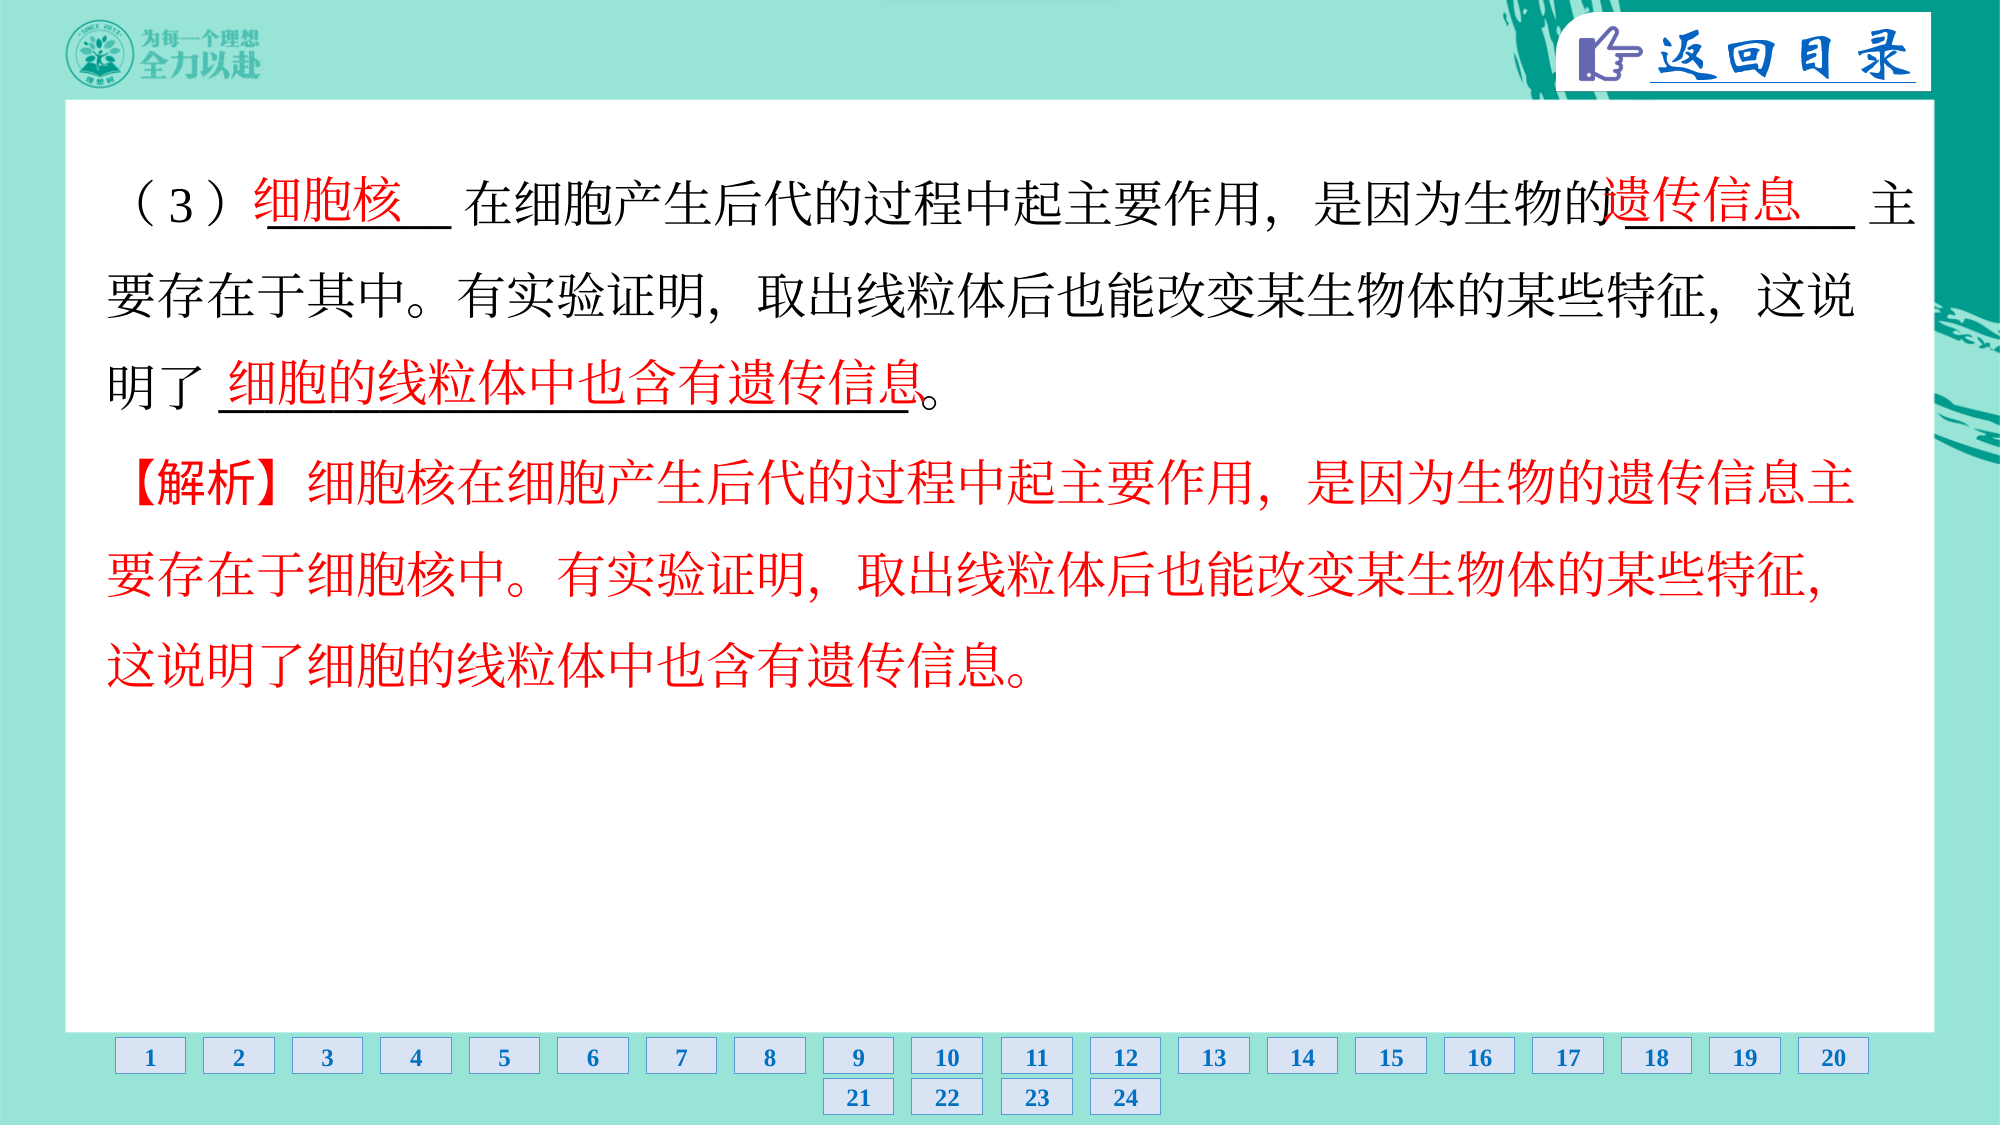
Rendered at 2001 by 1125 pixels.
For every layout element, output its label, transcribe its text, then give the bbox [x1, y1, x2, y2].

text_box 细胞核 [234, 136, 421, 228]
text_box 细胞的线粒体中也含有遗传信息 [209, 319, 946, 412]
text_box 【解析】细胞核在细胞产生后代的过程中起主要作用，是因为生物的遗传信息主 要存在于细胞核中。有实验证明，取出线粒体后也能改变某生物体的某些特征， 这说明了细胞的线粒体中也含有遗传信息。 [106, 420, 1895, 695]
text_box 遗传信息 [1584, 136, 1821, 228]
text_box （3）________在细胞产生后代的过程中起主要作用，是因为生物的__________主 要存在于其中。有实验证明，取出线粒体后也能改变某生物体的某些特征，这说 明了______________________________。 [106, 141, 1895, 416]
picture [0, 0, 2000, 1125]
